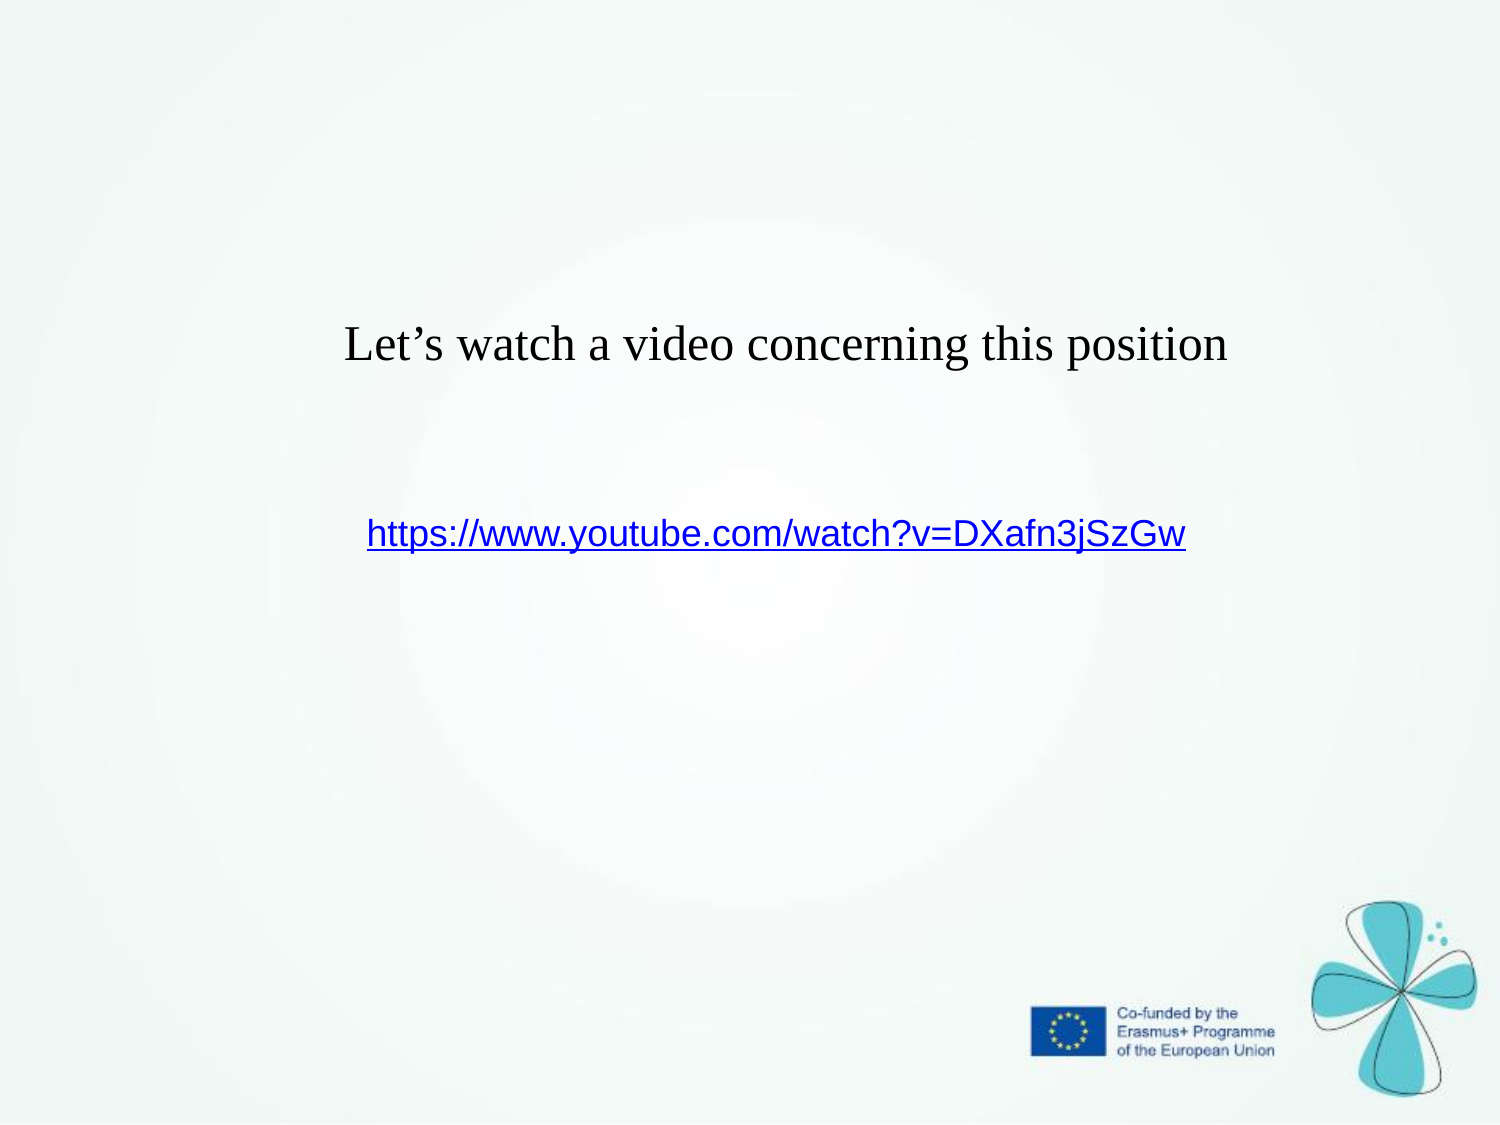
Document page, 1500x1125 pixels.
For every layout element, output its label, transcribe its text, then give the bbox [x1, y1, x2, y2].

text_box Let’s watch a video concerning this position [329, 302, 1270, 378]
picture [0, 0, 1500, 1125]
text_box https://www.youtube.com/watch?v=DXafn3jSzGw [351, 501, 1270, 562]
